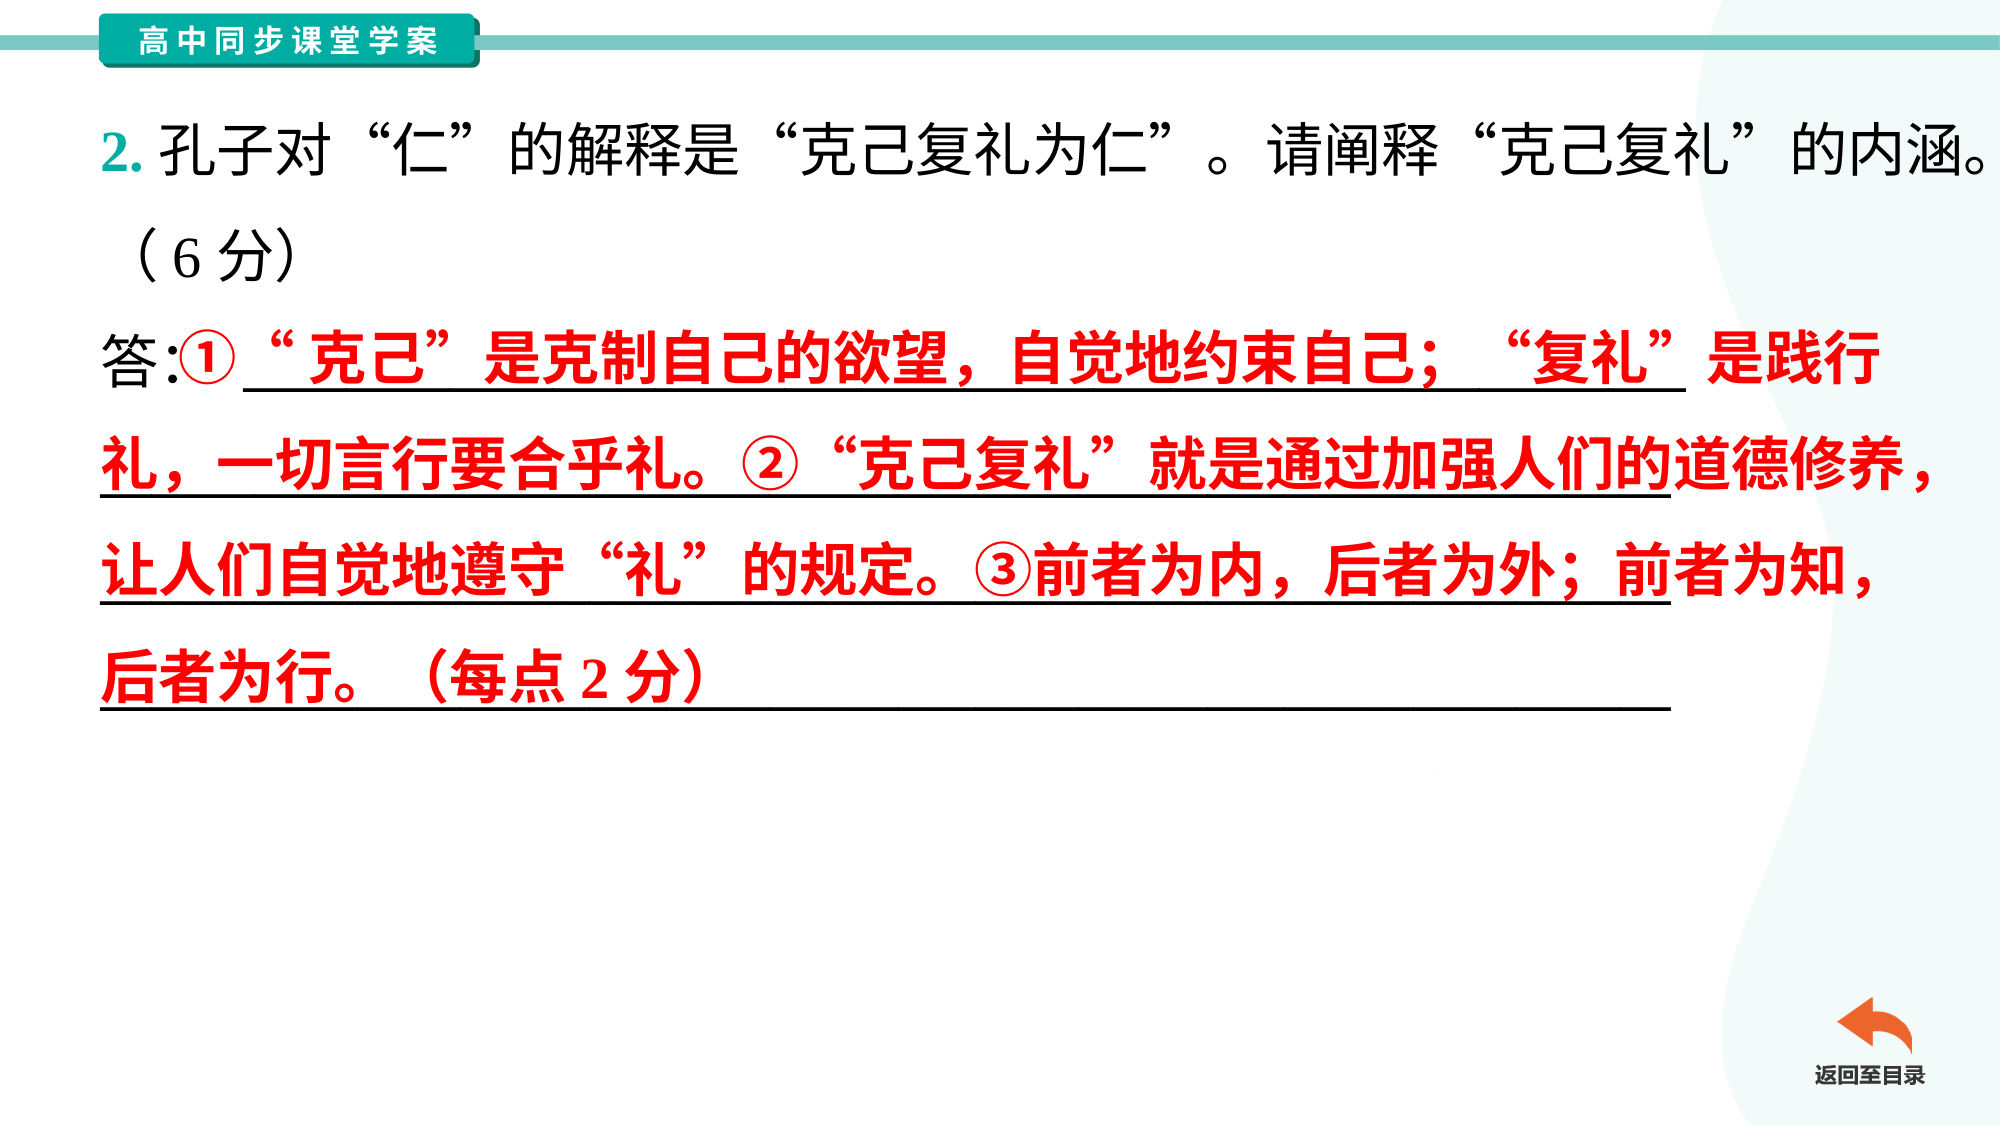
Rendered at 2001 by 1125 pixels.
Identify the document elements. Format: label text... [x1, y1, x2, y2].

text_box 2.孔子对“仁”的解释是“克己复礼为仁”。请阐释“克己复礼”的内涵。 （6分） 答： ________________________________________________________ _____________________________________________________________ _____________________________________________________________ _____________________________________________________________ [100, 710, 1899, 715]
picture [0, 0, 2000, 1125]
text_box ①“克己”是克制自己的欲望，自觉地约束自己；“复礼”是践行 礼，一切言行要合乎礼。②“克己复礼”就是通过加强人们的道德修养， 让人们自觉地遵守“礼”的规定。③前者为内，后者为外；前者为知， 后者为行。（每点2分） [100, 284, 1899, 710]
text_box 2.孔子对“仁”的解释是“克己复礼为仁”。请阐释“克己复礼”的内涵。 （6分） 答： ________________________________________________________ _____________________________________________________________ _____________________________________________________________ _____________________________________________________________ [100, 76, 1899, 284]
